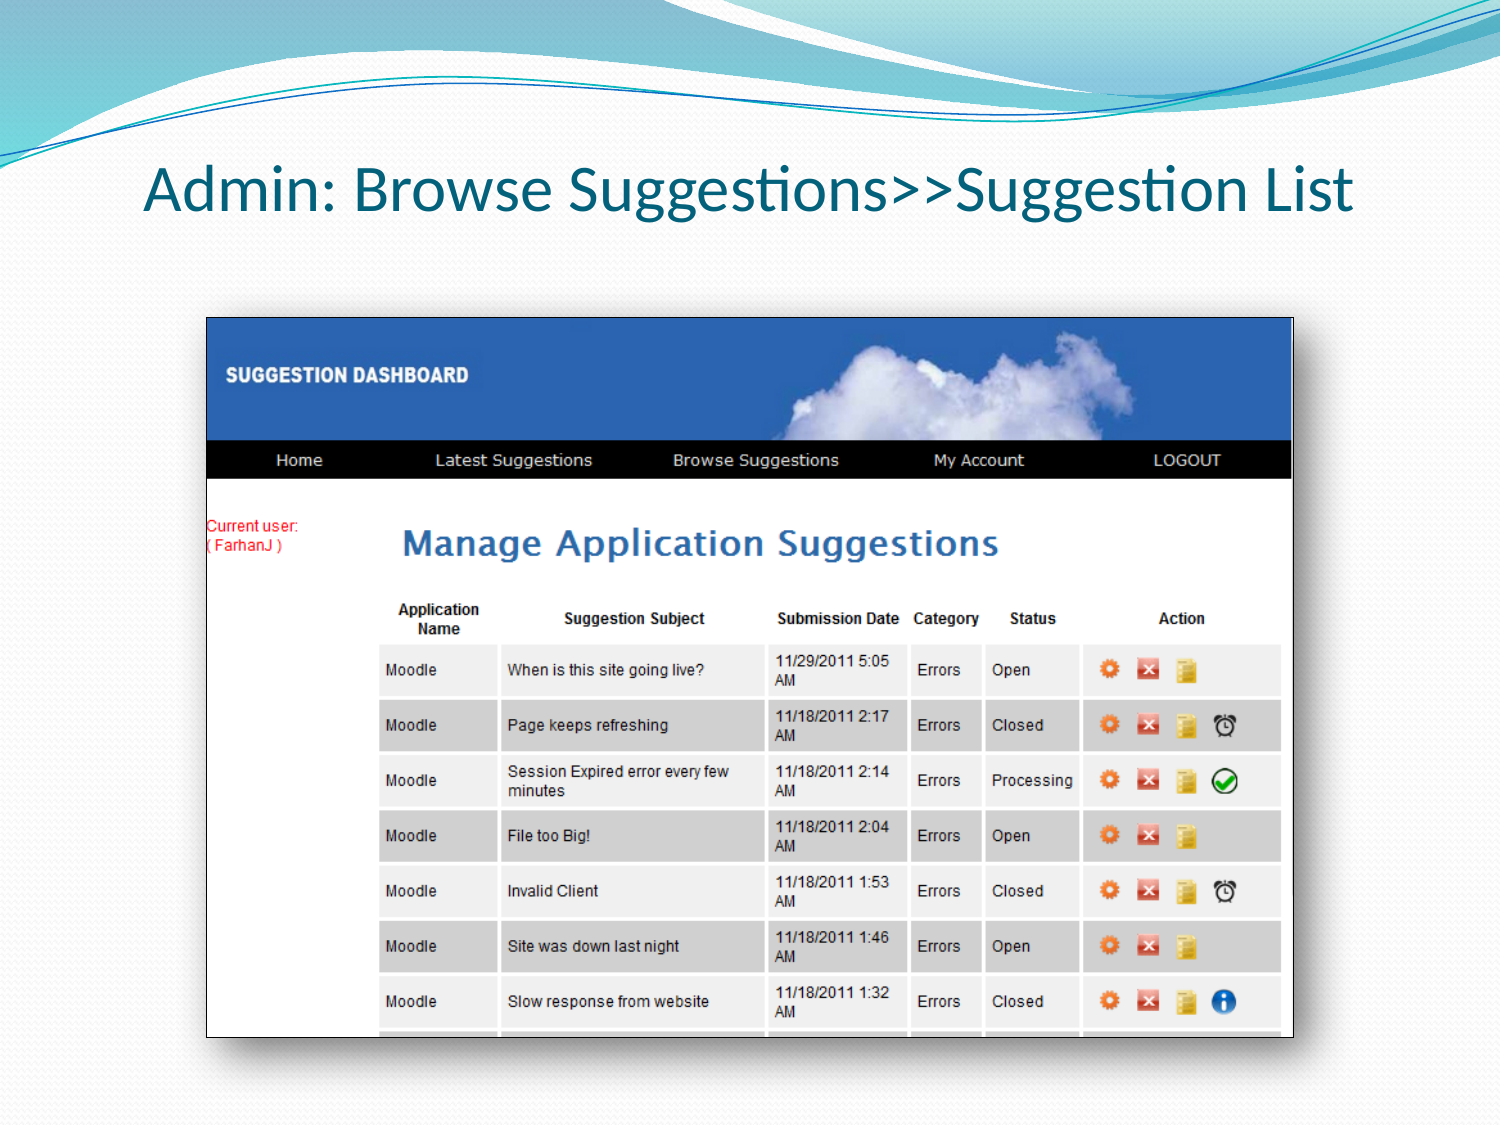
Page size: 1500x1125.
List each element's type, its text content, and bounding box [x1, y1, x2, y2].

title Admin: Browse Suggestions>>Suggestion List [75, 50, 1425, 225]
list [206, 317, 1294, 1038]
